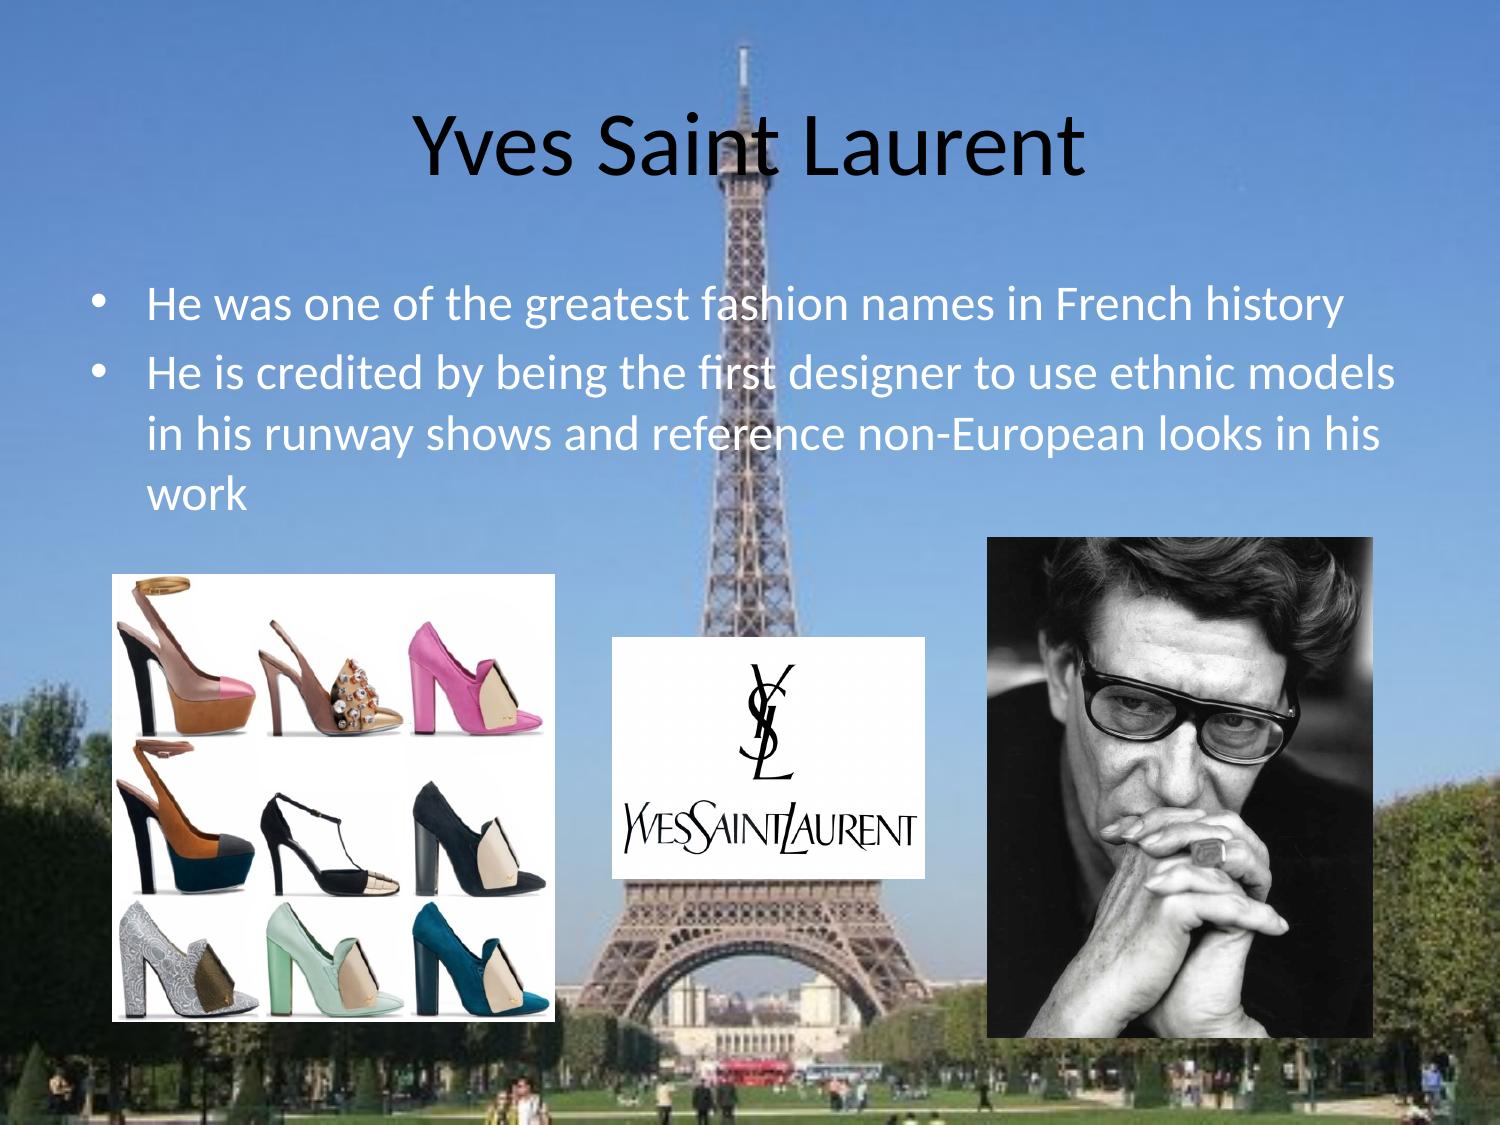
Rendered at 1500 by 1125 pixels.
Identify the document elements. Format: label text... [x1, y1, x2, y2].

title Yves Saint Laurent [74, 44, 1426, 233]
list He was one of the greatest fashion names in French history He is credited by being the first designer to use ethnic models in his runway shows and reference non-European looks in his work [74, 262, 1426, 1006]
picture [0, 0, 1500, 1125]
